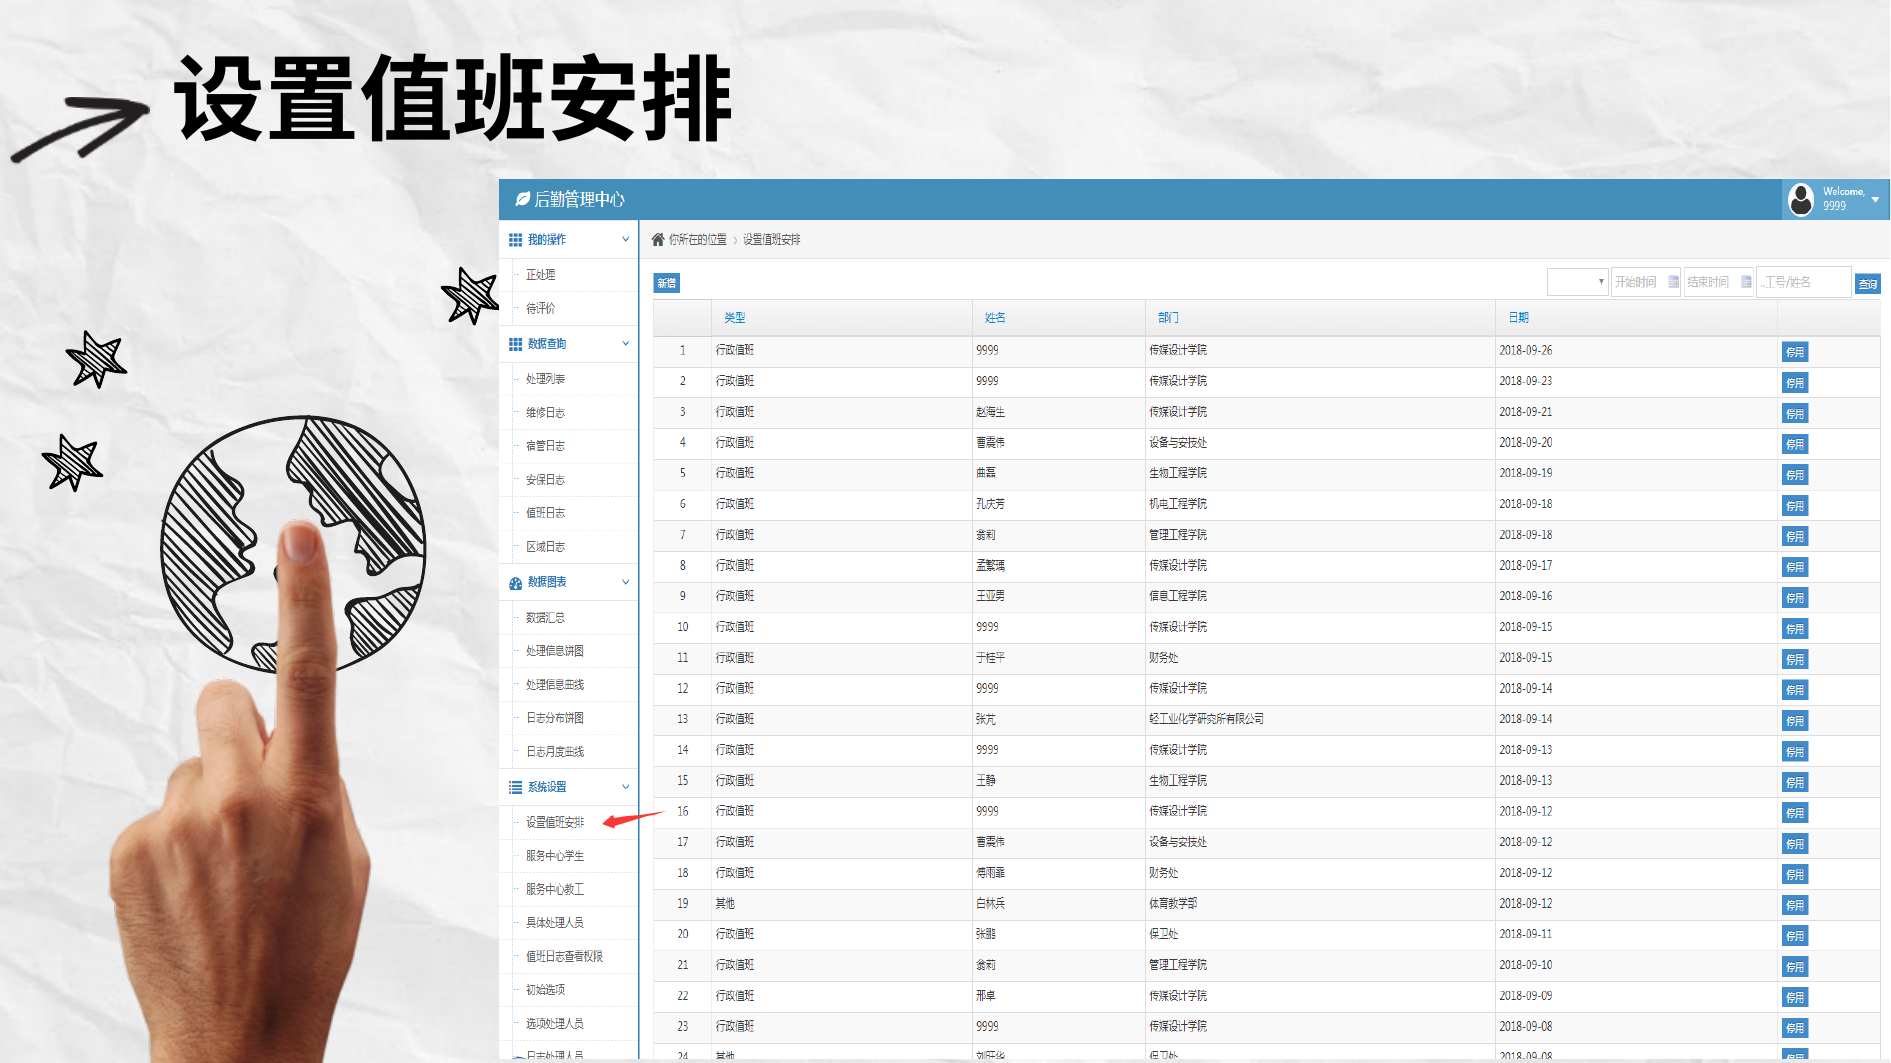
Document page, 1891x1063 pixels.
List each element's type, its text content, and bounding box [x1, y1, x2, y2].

text_box [41, 433, 104, 493]
picture [0, 0, 1891, 1063]
text_box [440, 266, 493, 326]
text_box [65, 330, 128, 389]
text_box 设置值班安排 [171, 39, 931, 152]
